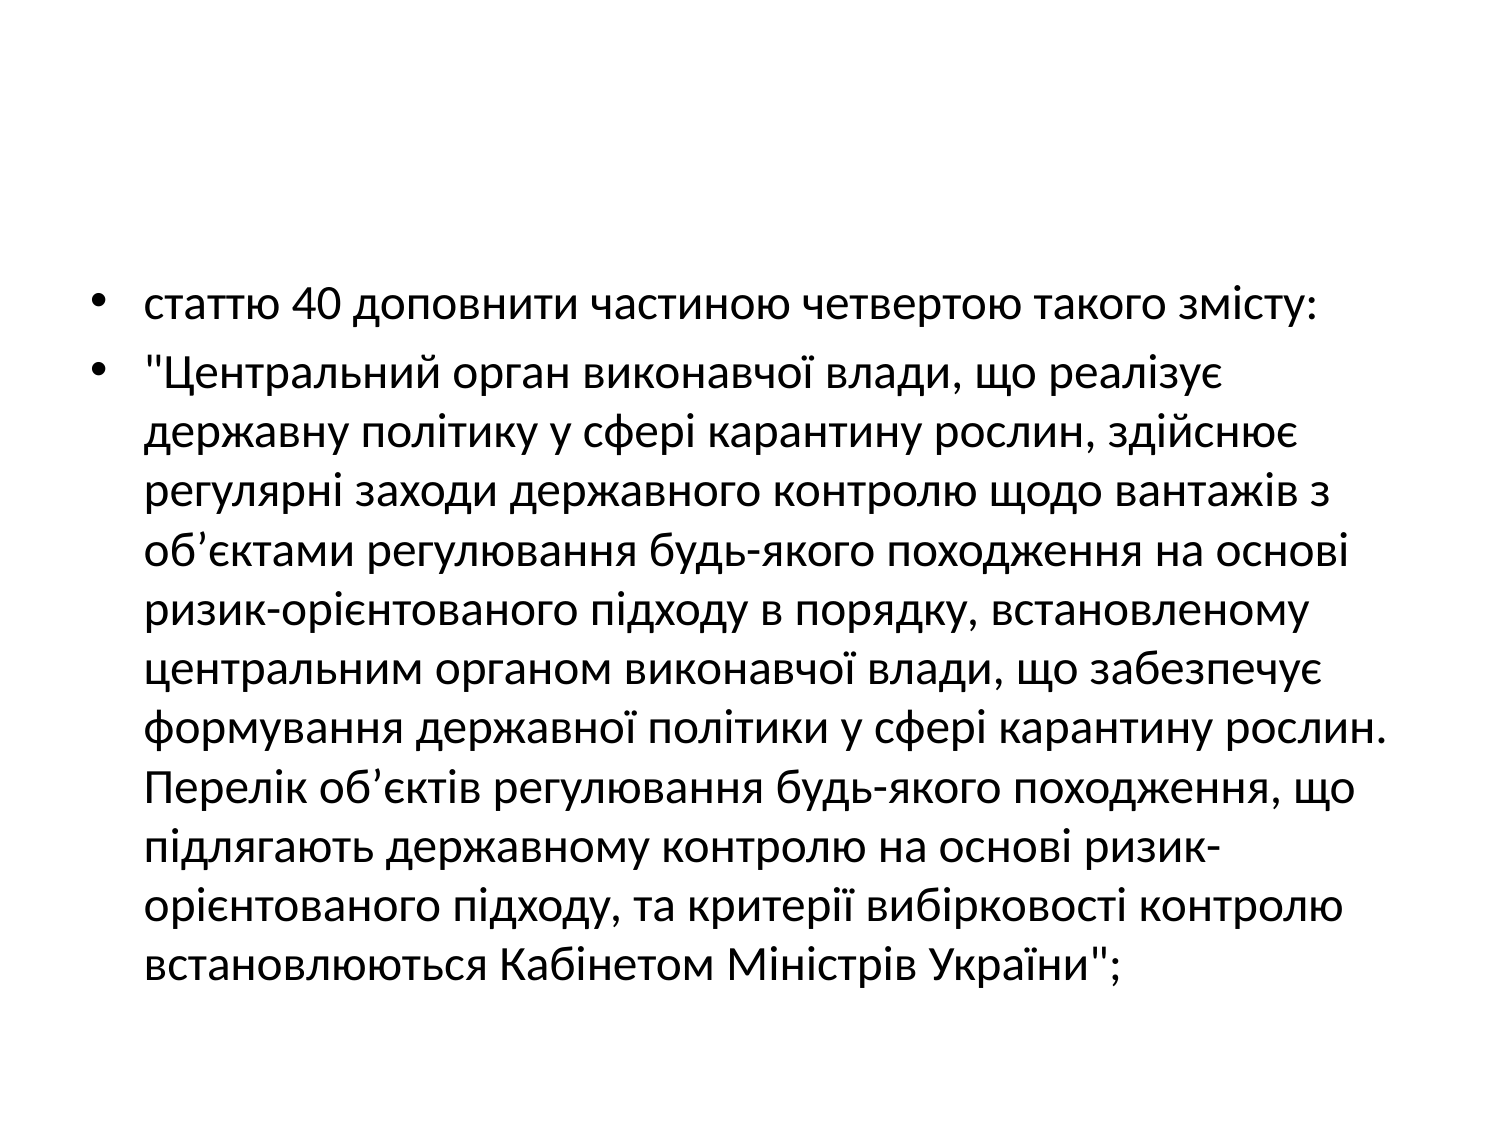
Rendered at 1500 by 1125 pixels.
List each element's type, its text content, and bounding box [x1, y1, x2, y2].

list статтю 40 доповнити частиною четвертою такого змісту: "Центральний орган виконавчої влади, що реалізує державну політику у сфері карантину рослин, здійснює регулярні заходи державного контролю щодо вантажів з об’єктами регулювання будь-якого походження на основі ризик-орієнтованого підходу в порядку, встановленому центральним органом виконавчої влади, що забезпечує формування державної політики у сфері карантину рослин. Перелік об’єктів регулювання будь-якого походження, що підлягають державному контролю на основі ризик-орієнтованого підходу, та критерії вибірковості контролю встановлюються Кабінетом Міністрів України"; [75, 262, 1425, 1005]
